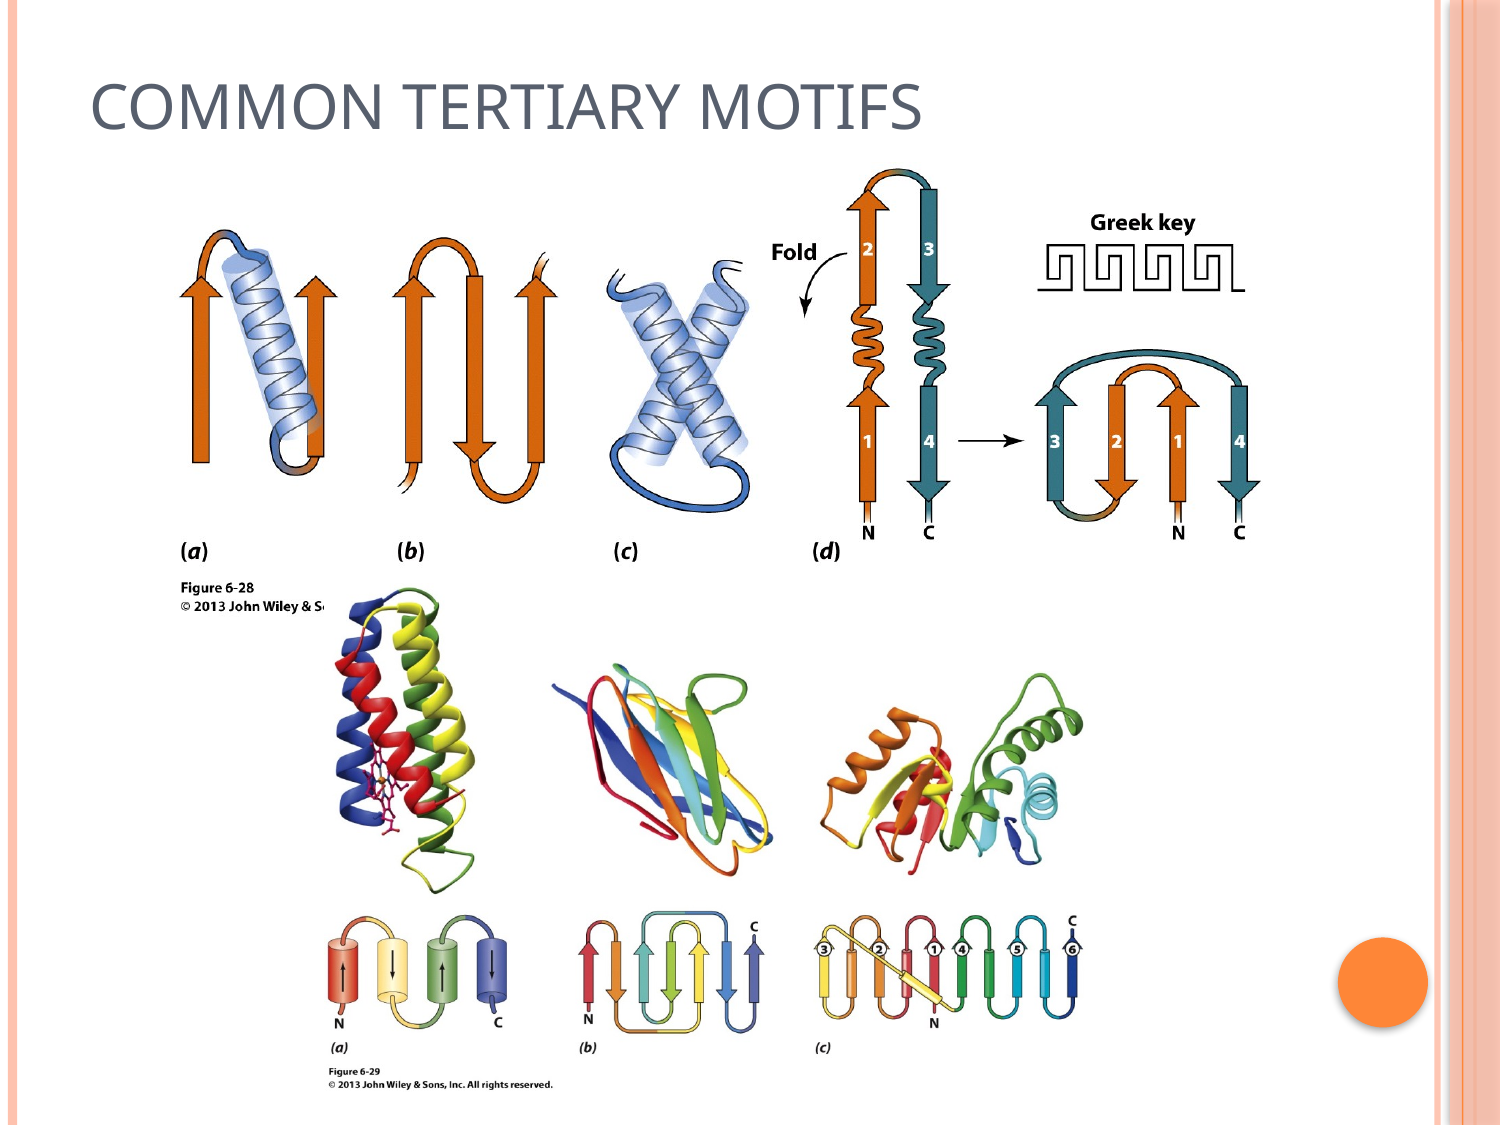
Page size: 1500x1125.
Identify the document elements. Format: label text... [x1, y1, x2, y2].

picture [174, 161, 1263, 1092]
title Common tertiary motifs [75, 45, 1300, 150]
